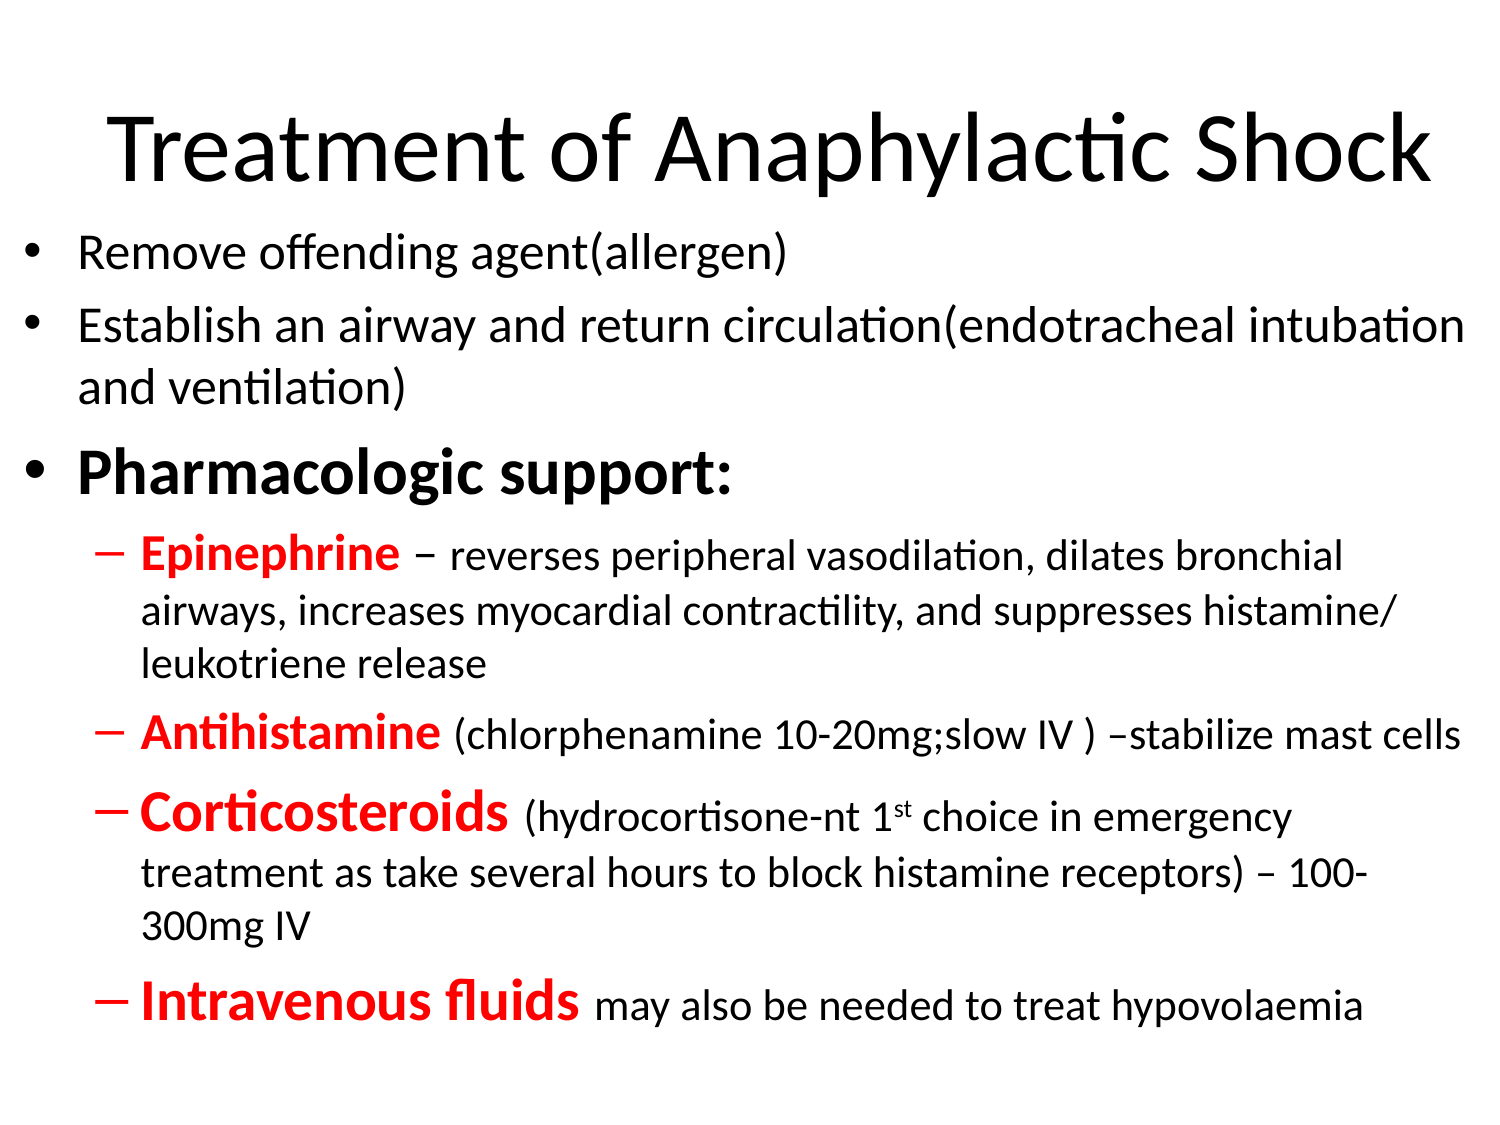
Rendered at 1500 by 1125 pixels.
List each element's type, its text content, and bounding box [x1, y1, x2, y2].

title Treatment of Anaphylactic Shock [68, 32, 1473, 210]
list Remove offending agent(allergen) Establish an airway and return circulation(endotracheal intubation and ventilation) Pharmacologic support: Epinephrine – reverses peripheral vasodilation, dilates bronchial airways, increases myocardial contractility, and suppresses histamine/ leukotriene release Antihistamine (chlorphenamine 10-20mg;slow IV ) –stabilize mast cells Corticosteroids (hydrocortisone-nt 1st choice in emergency treatment as take several hours to block histamine receptors) – 100-300mg IV Intravenous fluids may also be needed to treat hypovolaemia [8, 210, 1496, 1098]
